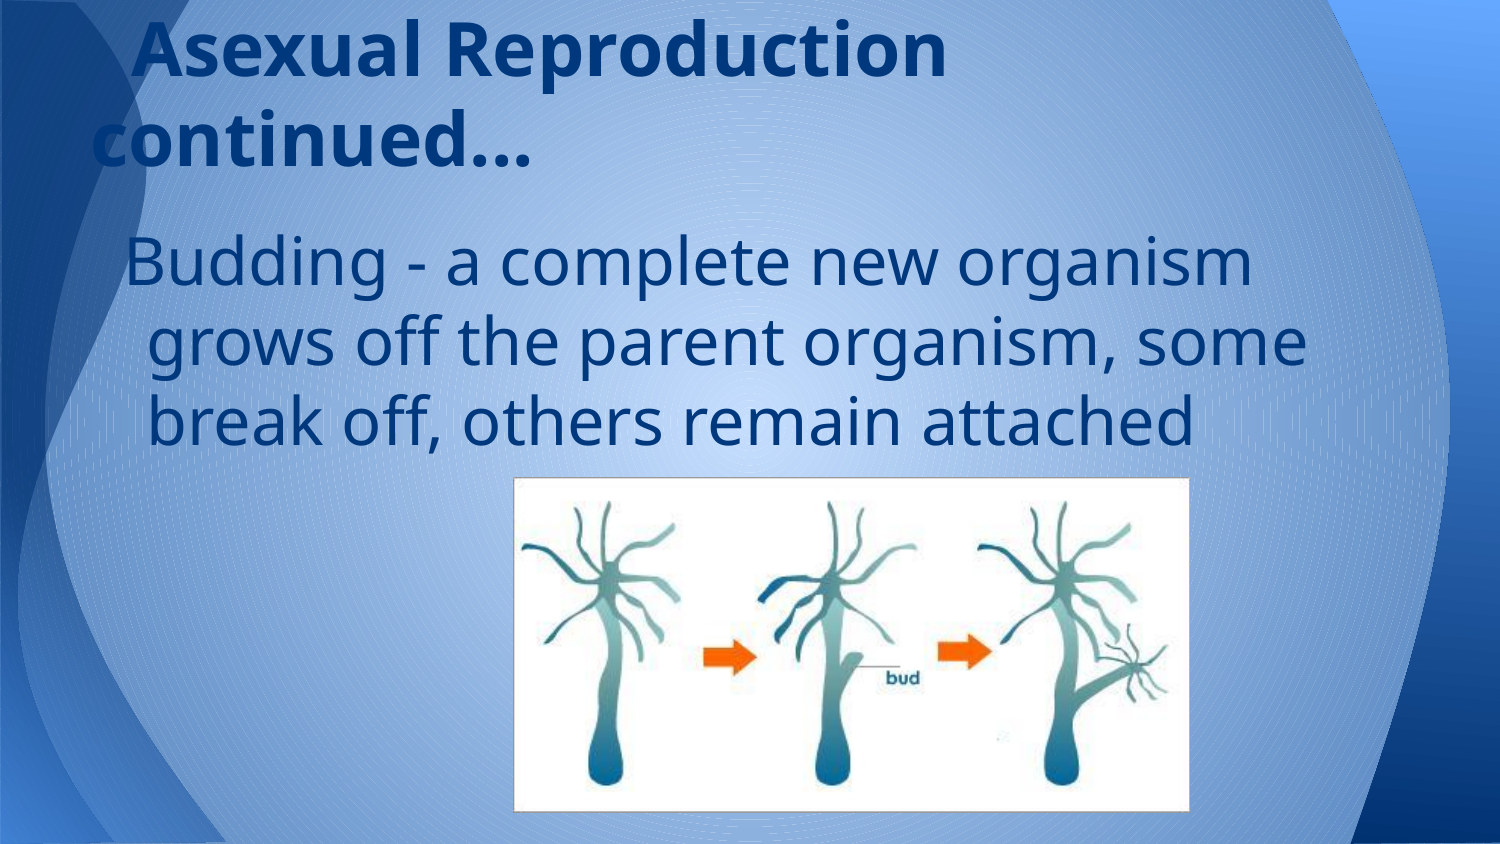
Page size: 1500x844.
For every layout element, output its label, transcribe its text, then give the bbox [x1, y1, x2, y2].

title Asexual Reproduction continued... [75, 33, 1425, 197]
text_box [513, 477, 1191, 813]
list Budding - a complete new organism grows off the parent organism, some break off, others remain attached [75, 204, 1425, 484]
